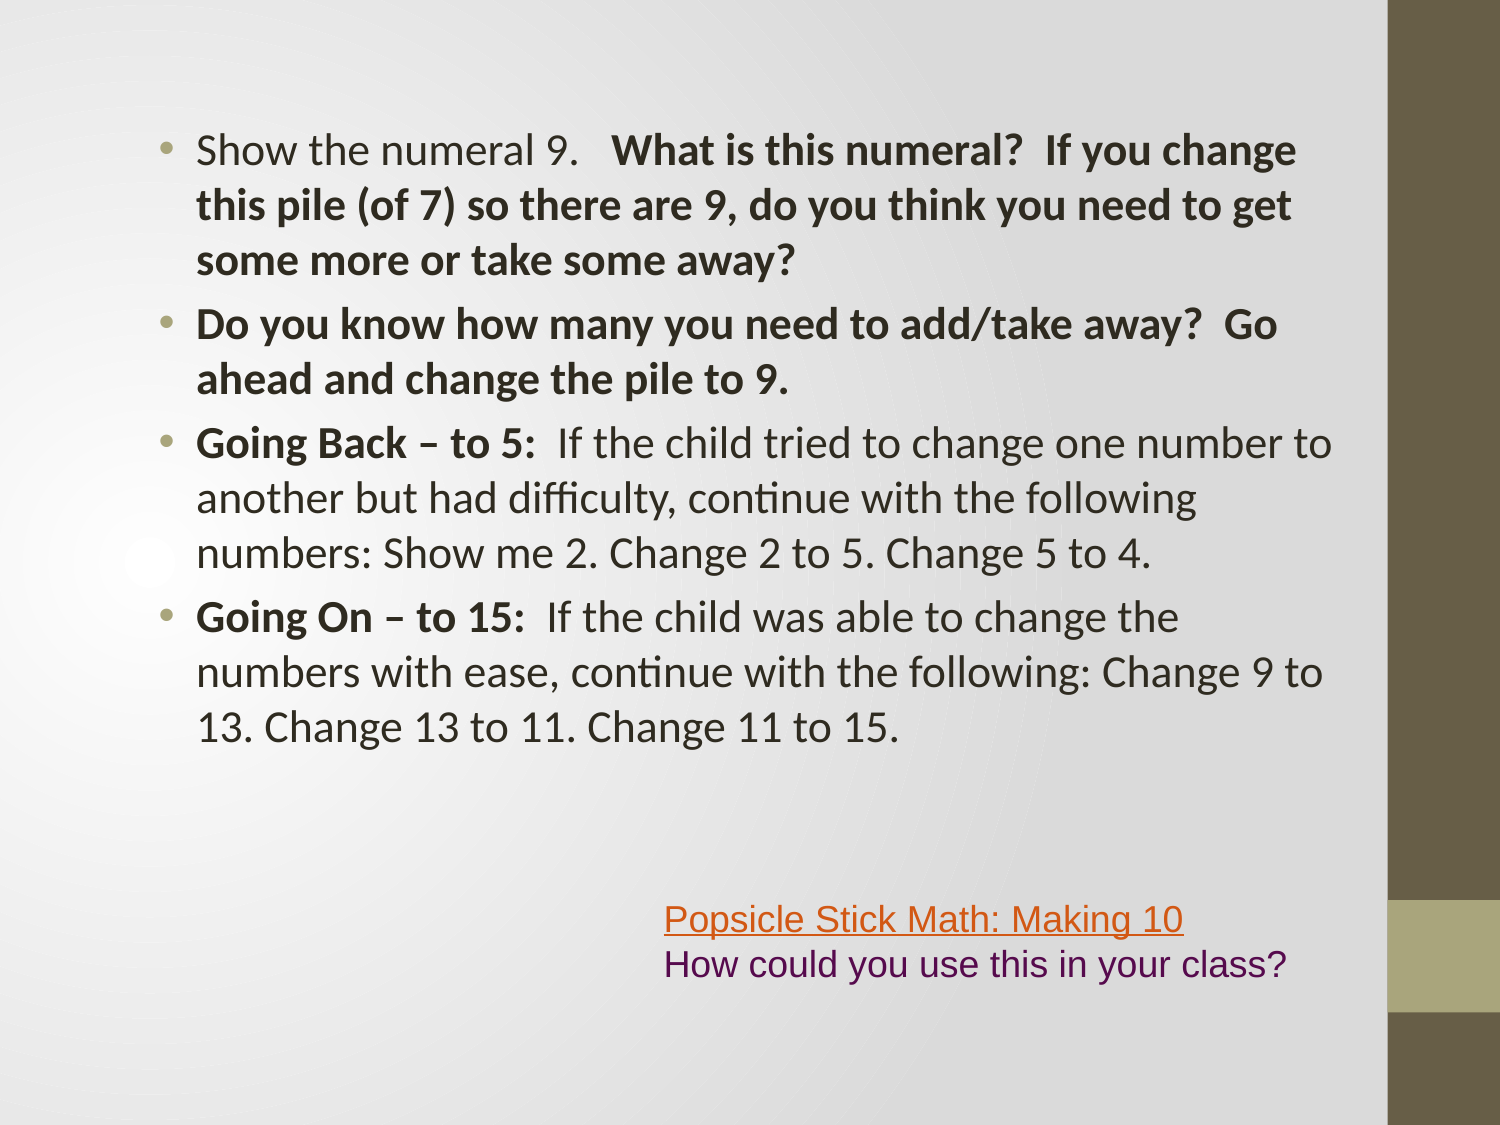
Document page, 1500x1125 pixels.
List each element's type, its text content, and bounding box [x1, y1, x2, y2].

text_box Popsicle Stick Math: Making 10 How could you use this in your class? [648, 887, 1303, 993]
list Show the numeral 9. What is this numeral? If you change this pile (of 7) so there are 9, do you think you need to get some more or take some away? Do you know how many you need to add/take away? Go ahead and change the pile to 9. Going Back – to 5: If the child tried to change one number to another but had difficulty, continue with the following numbers: Show me 2. Change 2 to 5. Change 5 to 4. Going On – to 15: If the child was able to change the numbers with ease, continue with the following: Change 9 to 13. Change 13 to 11. Change 11 to 15. [124, 112, 1363, 976]
